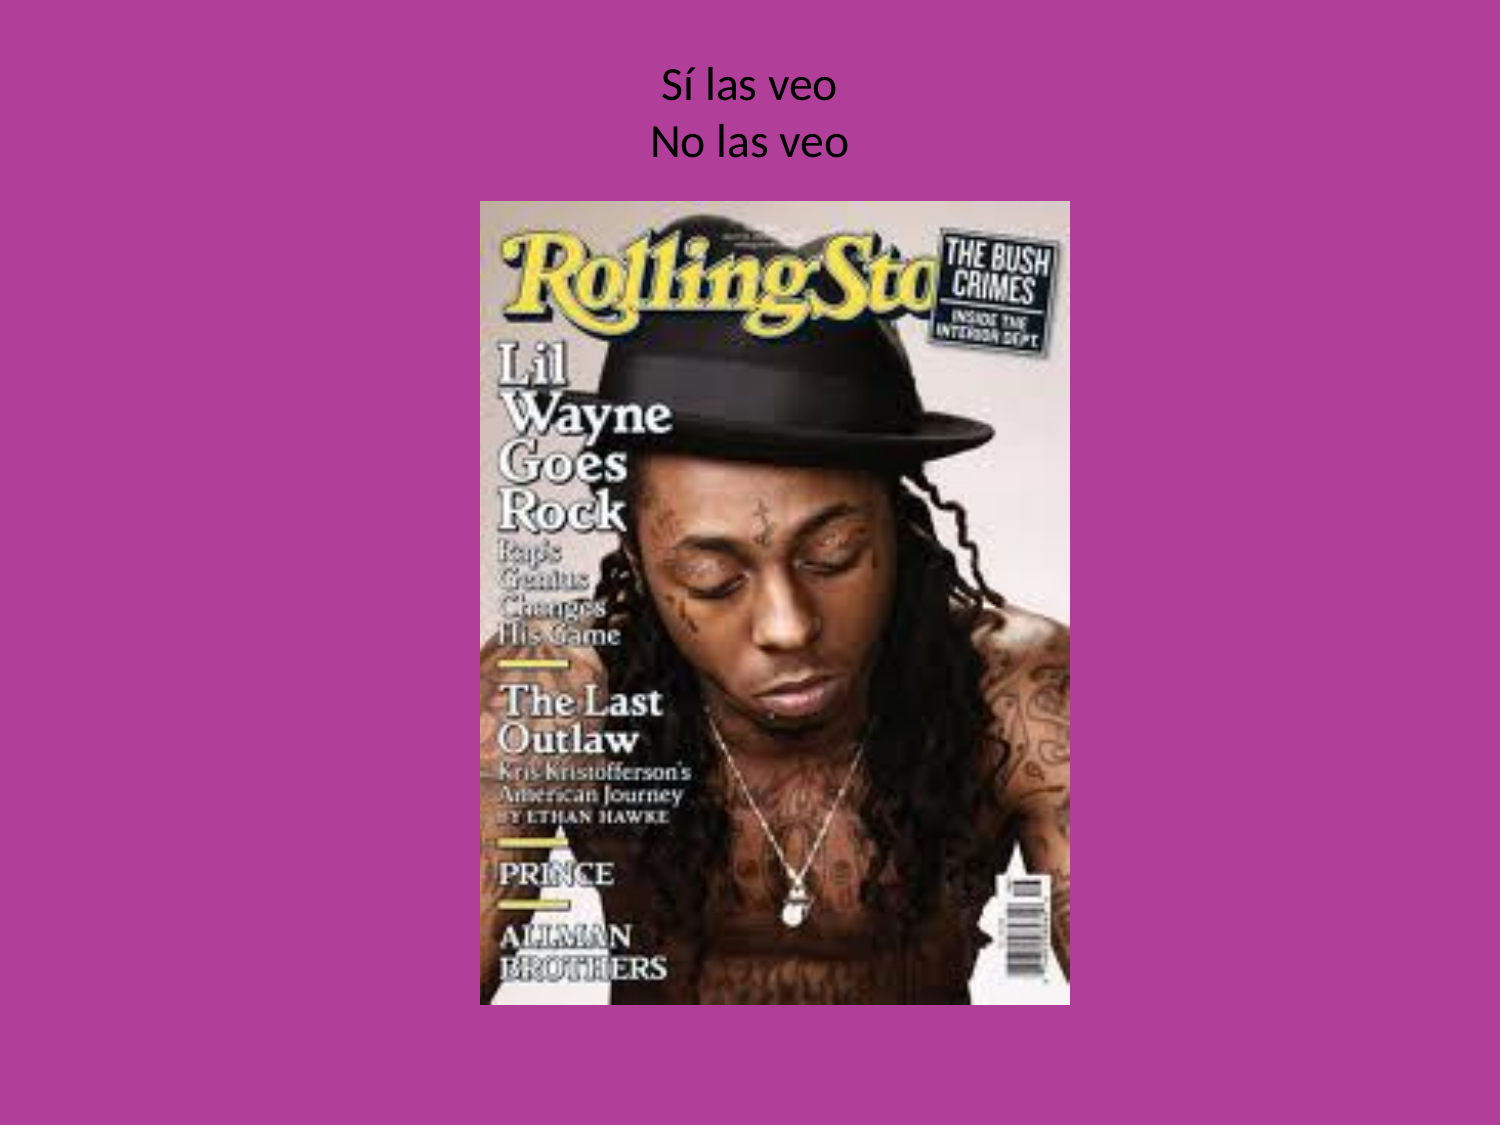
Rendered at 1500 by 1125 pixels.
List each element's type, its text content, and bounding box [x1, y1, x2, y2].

title Sí las veo No las veo [75, 45, 1425, 233]
picture [480, 201, 1070, 1006]
